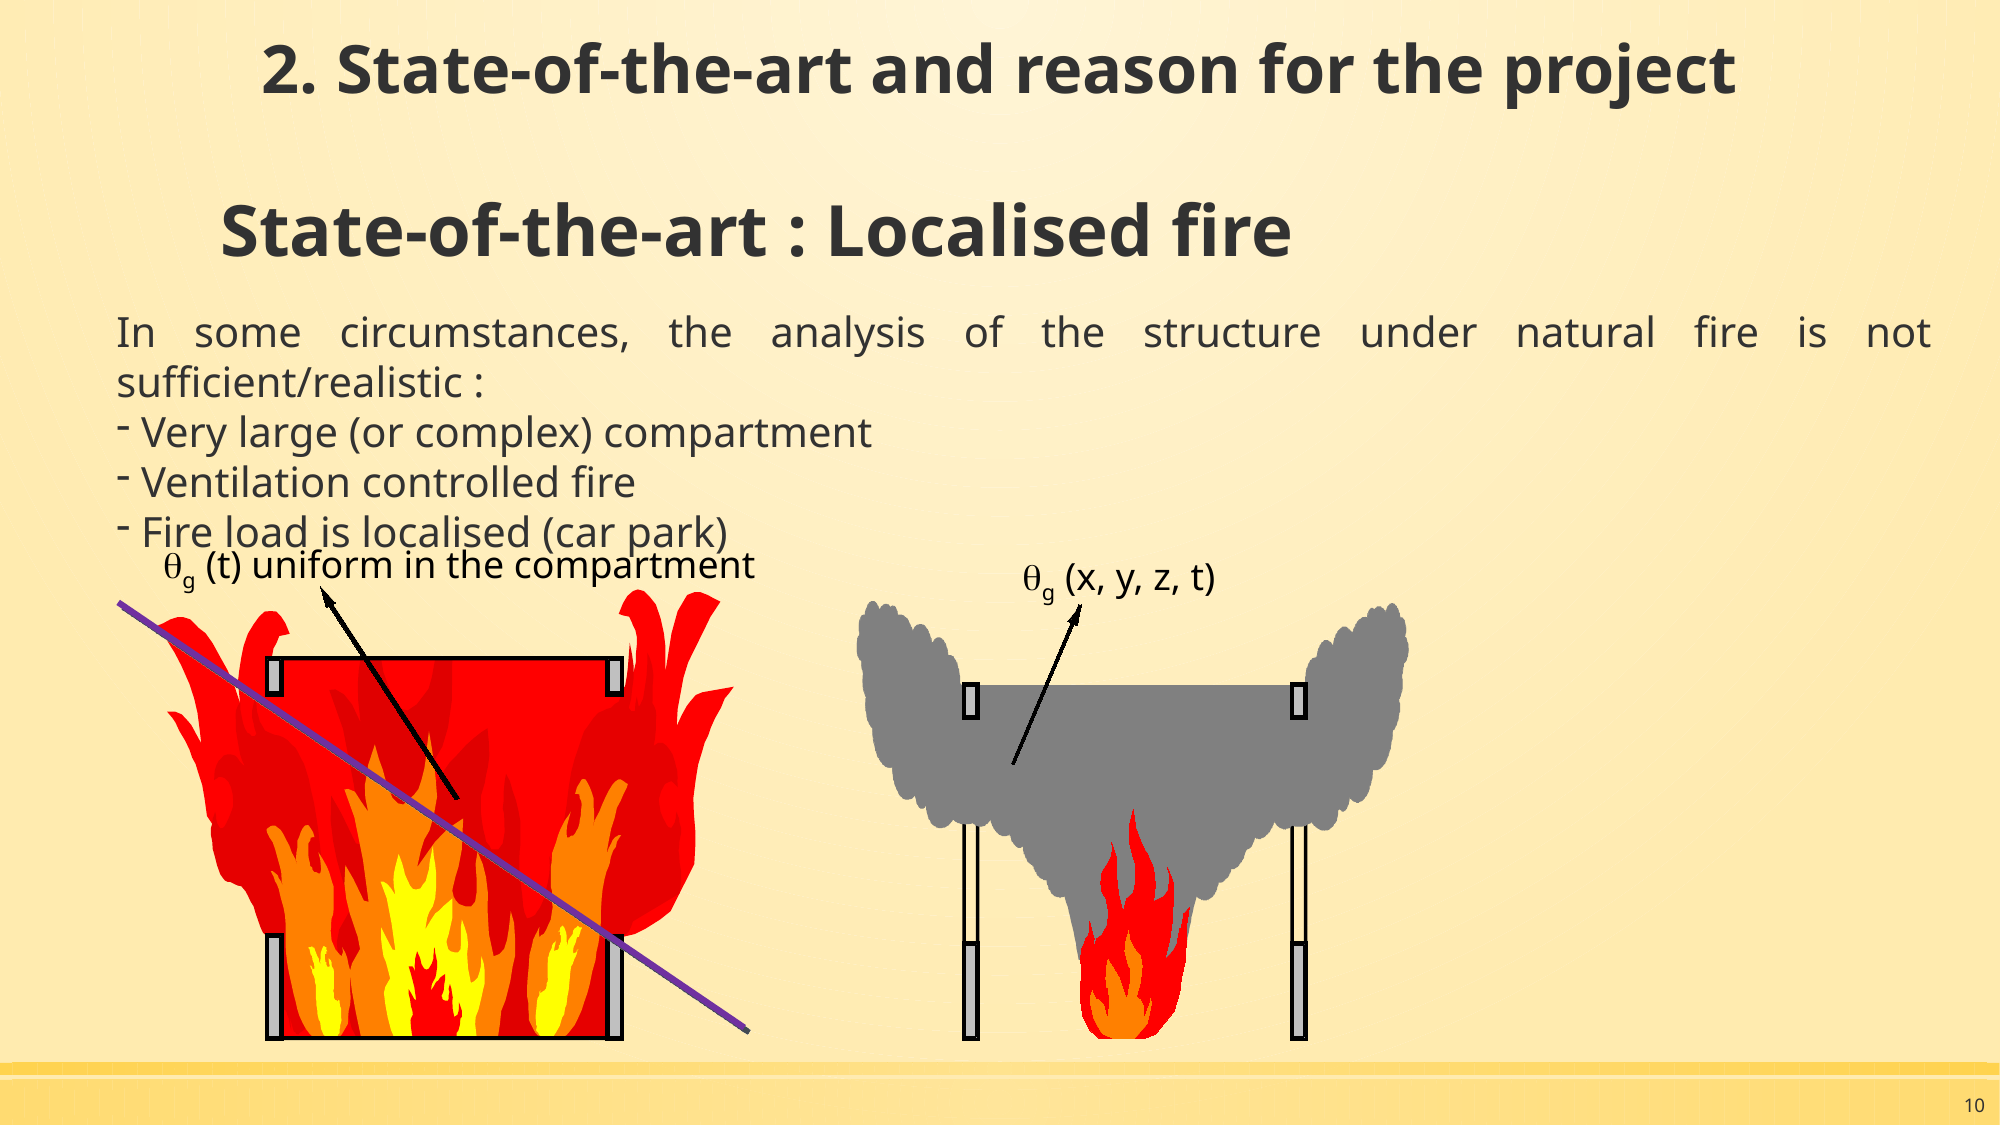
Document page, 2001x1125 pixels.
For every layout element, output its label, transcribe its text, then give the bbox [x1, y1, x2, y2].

text_box In some circumstances, the analysis of the structure under natural fire is not sufficient/realistic : Very large (or complex) compartment Ventilation controlled fire Fire load is localised (car park) [101, 298, 1947, 563]
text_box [118, 602, 745, 1028]
text_box qg (x, y, z, t) [1022, 553, 1216, 601]
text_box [856, 601, 1409, 1041]
text_box qg (t) uniform in the compartment [163, 541, 757, 593]
text_box 2. State-of-the-art and reason for the project [0, 18, 2000, 116]
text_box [157, 1028, 734, 1041]
title State-of-the-art : Localised fire [205, 116, 1803, 279]
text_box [157, 589, 734, 602]
